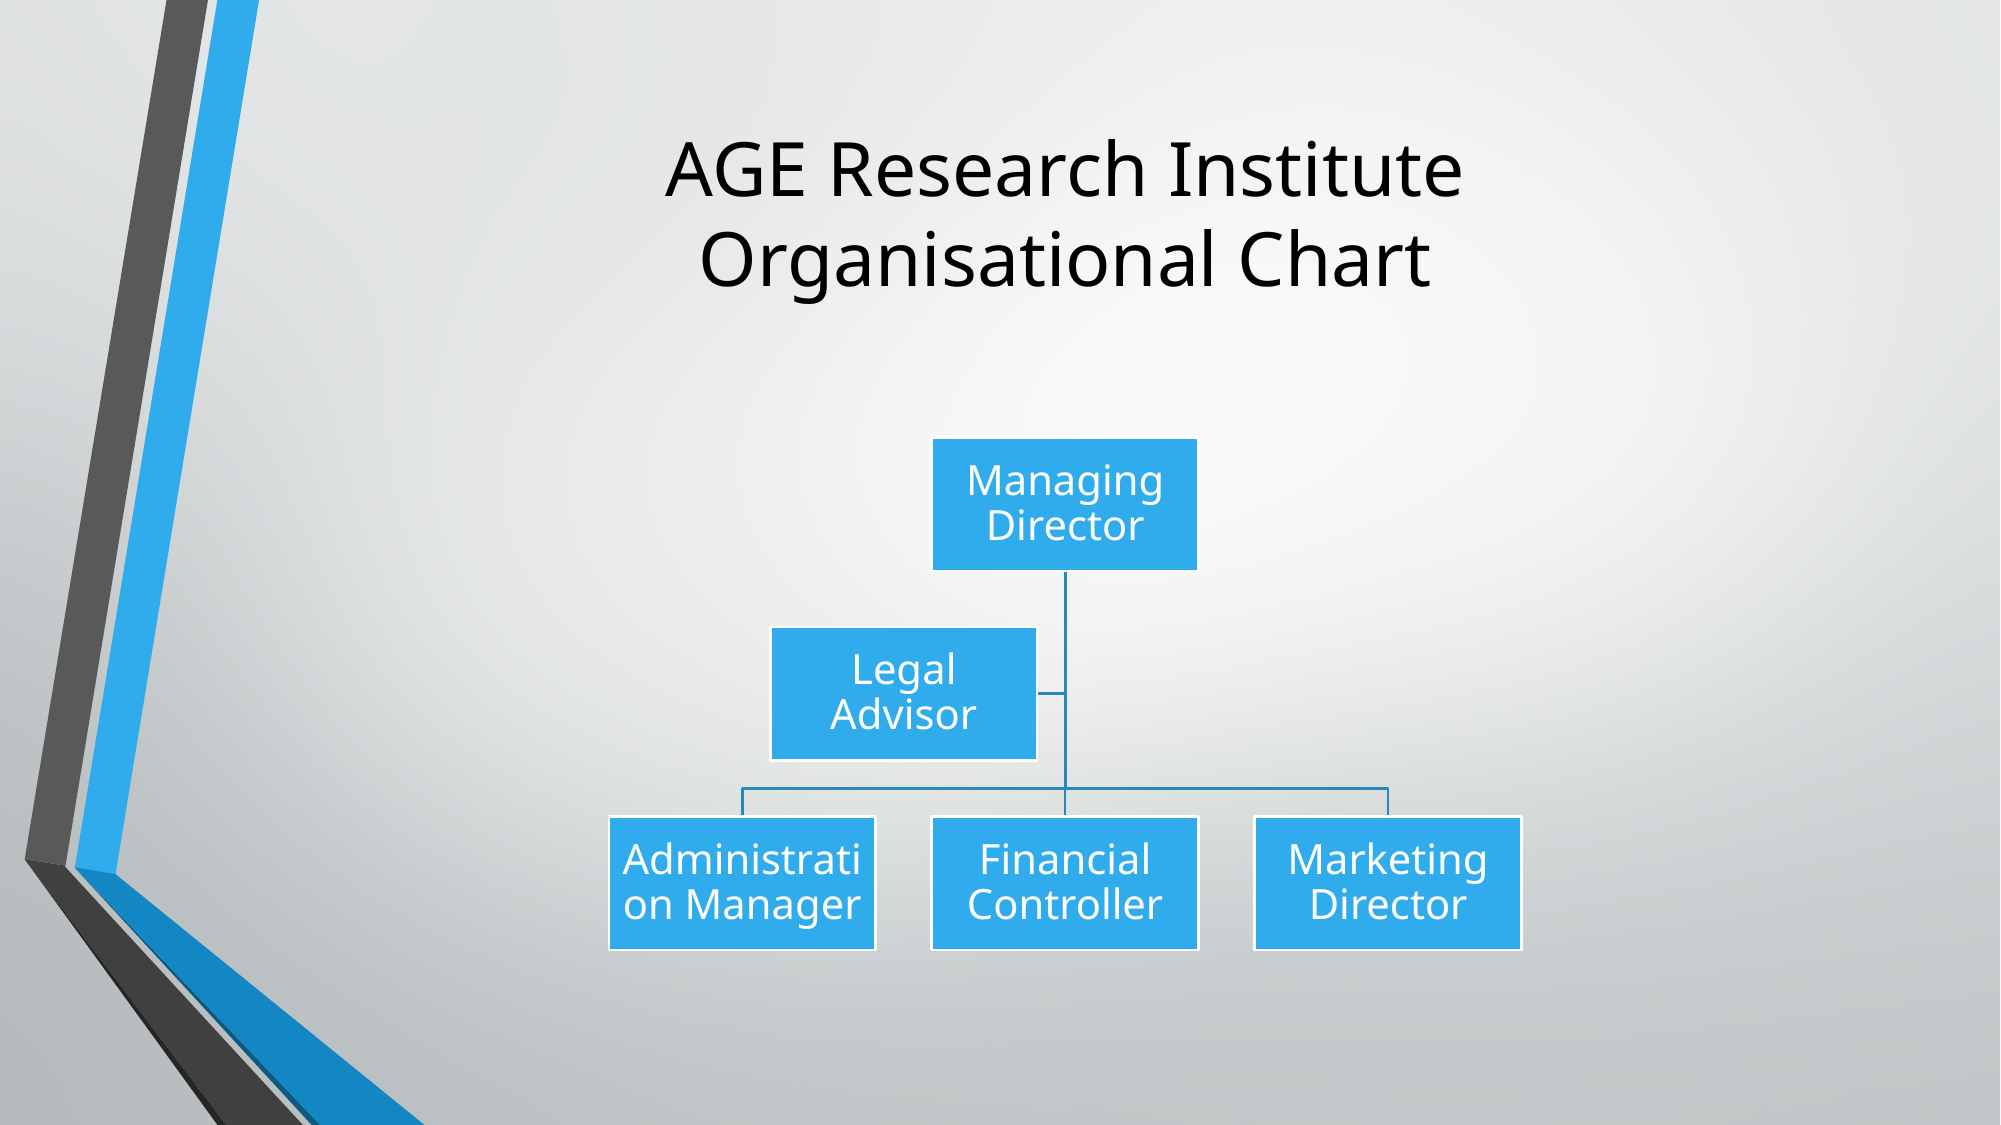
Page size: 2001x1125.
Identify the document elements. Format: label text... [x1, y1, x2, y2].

title AGE Research Institute Organisational Chart [243, 112, 1887, 400]
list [243, 437, 1888, 951]
